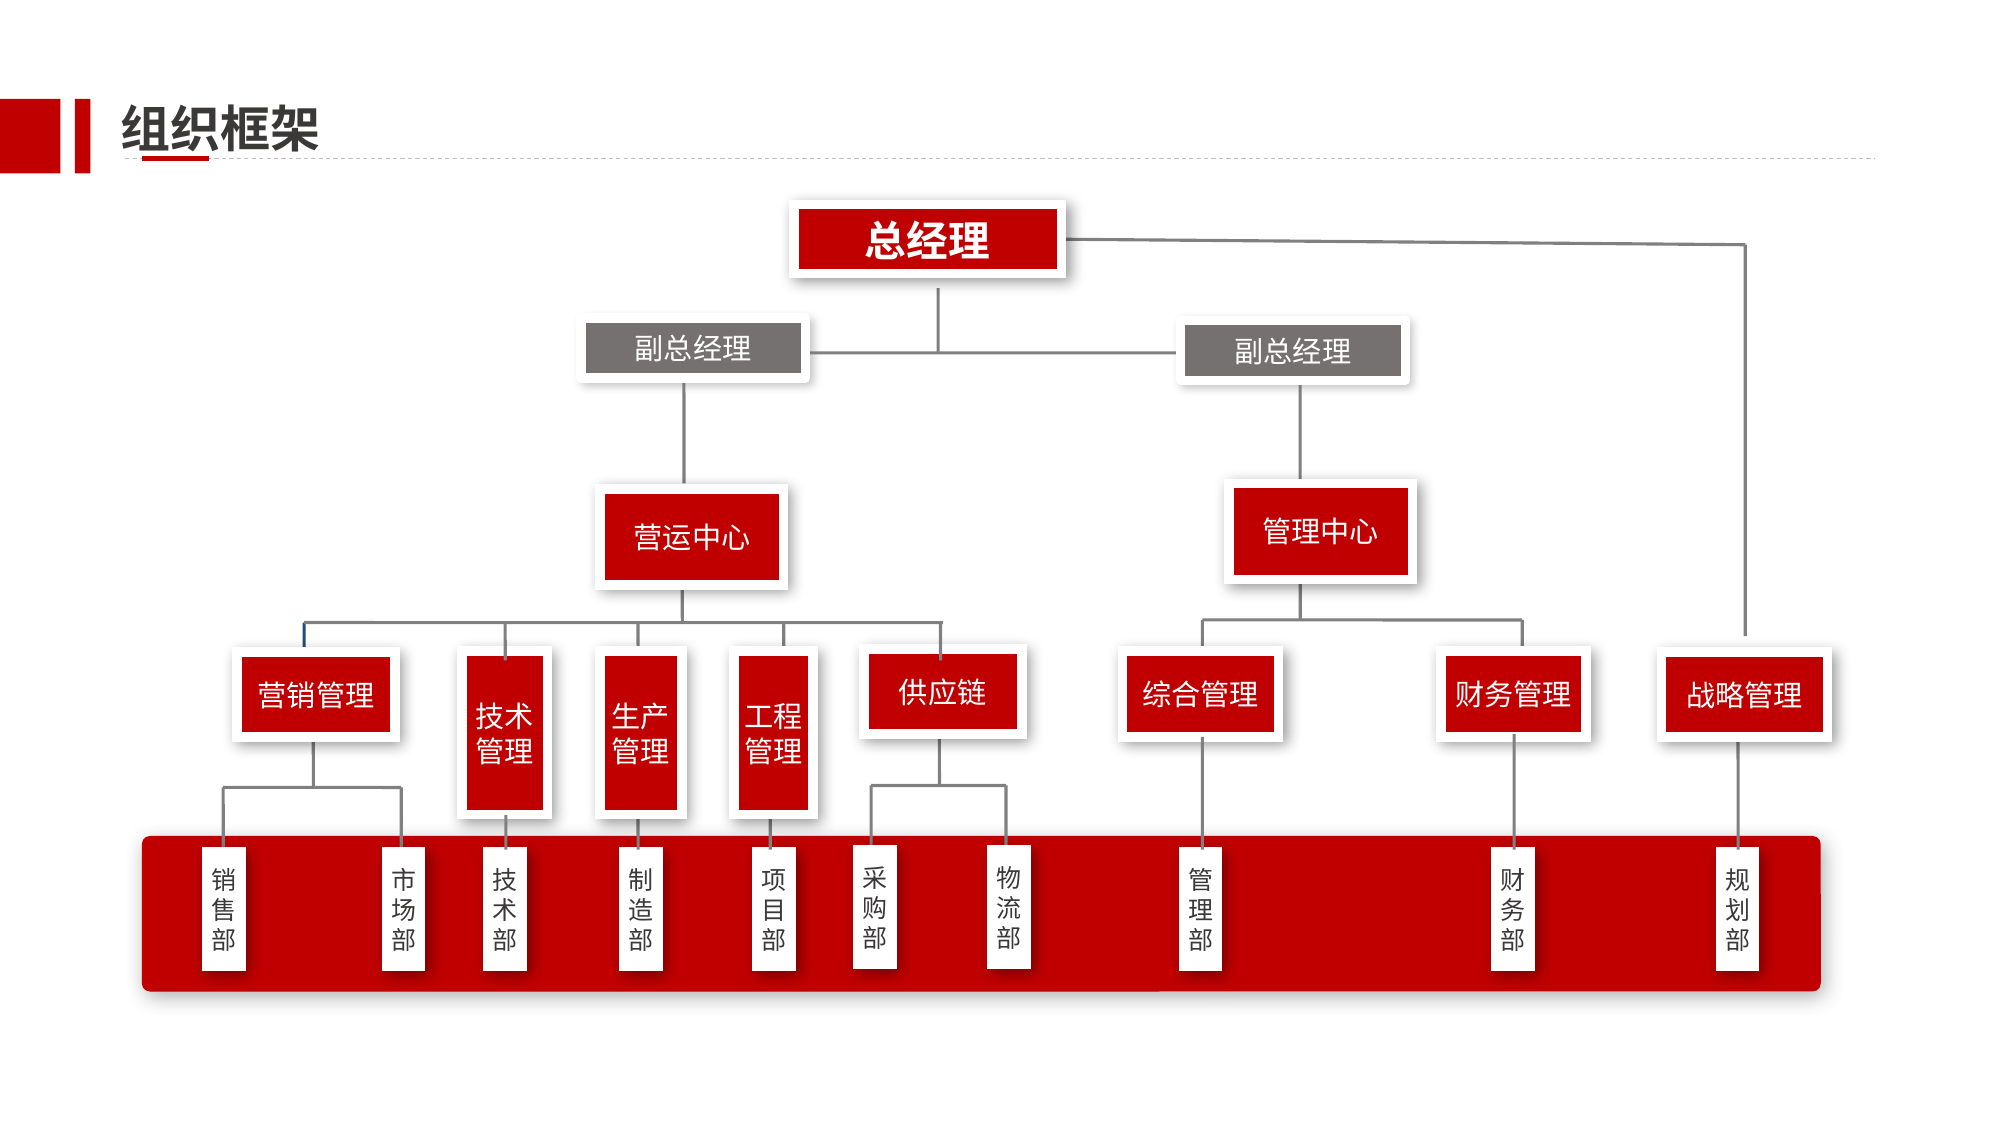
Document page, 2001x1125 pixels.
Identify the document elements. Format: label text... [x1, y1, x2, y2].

text_box 营销管理 [236, 652, 395, 725]
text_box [0, 72, 1875, 174]
text_box 供应链 [863, 649, 1022, 735]
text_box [683, 239, 1746, 637]
text_box [141, 835, 1821, 992]
text_box 营运中心 [598, 487, 683, 585]
text_box 项目部 [752, 847, 796, 971]
text_box 总经理 [793, 204, 1062, 239]
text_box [1202, 734, 1739, 850]
text_box 技术部 [483, 847, 527, 971]
text_box 财务管理 [1440, 651, 1586, 734]
text_box 市场部 [382, 847, 425, 971]
text_box 综合管理 [1122, 651, 1279, 737]
text_box 副总经理 [580, 318, 683, 378]
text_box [1202, 619, 1523, 679]
text_box 采购部 [853, 845, 897, 969]
text_box 战略管理 [1661, 652, 1828, 738]
text_box 生产管理 [600, 661, 682, 814]
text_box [304, 585, 943, 661]
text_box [871, 723, 1006, 848]
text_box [505, 814, 771, 850]
text_box 销售部 [202, 847, 246, 971]
text_box 财务部 [1491, 850, 1535, 971]
text_box 技术 管理 [461, 661, 548, 815]
text_box 规划部 [1716, 847, 1759, 971]
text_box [223, 725, 402, 850]
text_box 管理部 [1179, 847, 1222, 971]
text_box 物流部 [987, 845, 1031, 969]
text_box 制造部 [619, 850, 663, 971]
text_box 工程管理 [733, 661, 813, 815]
